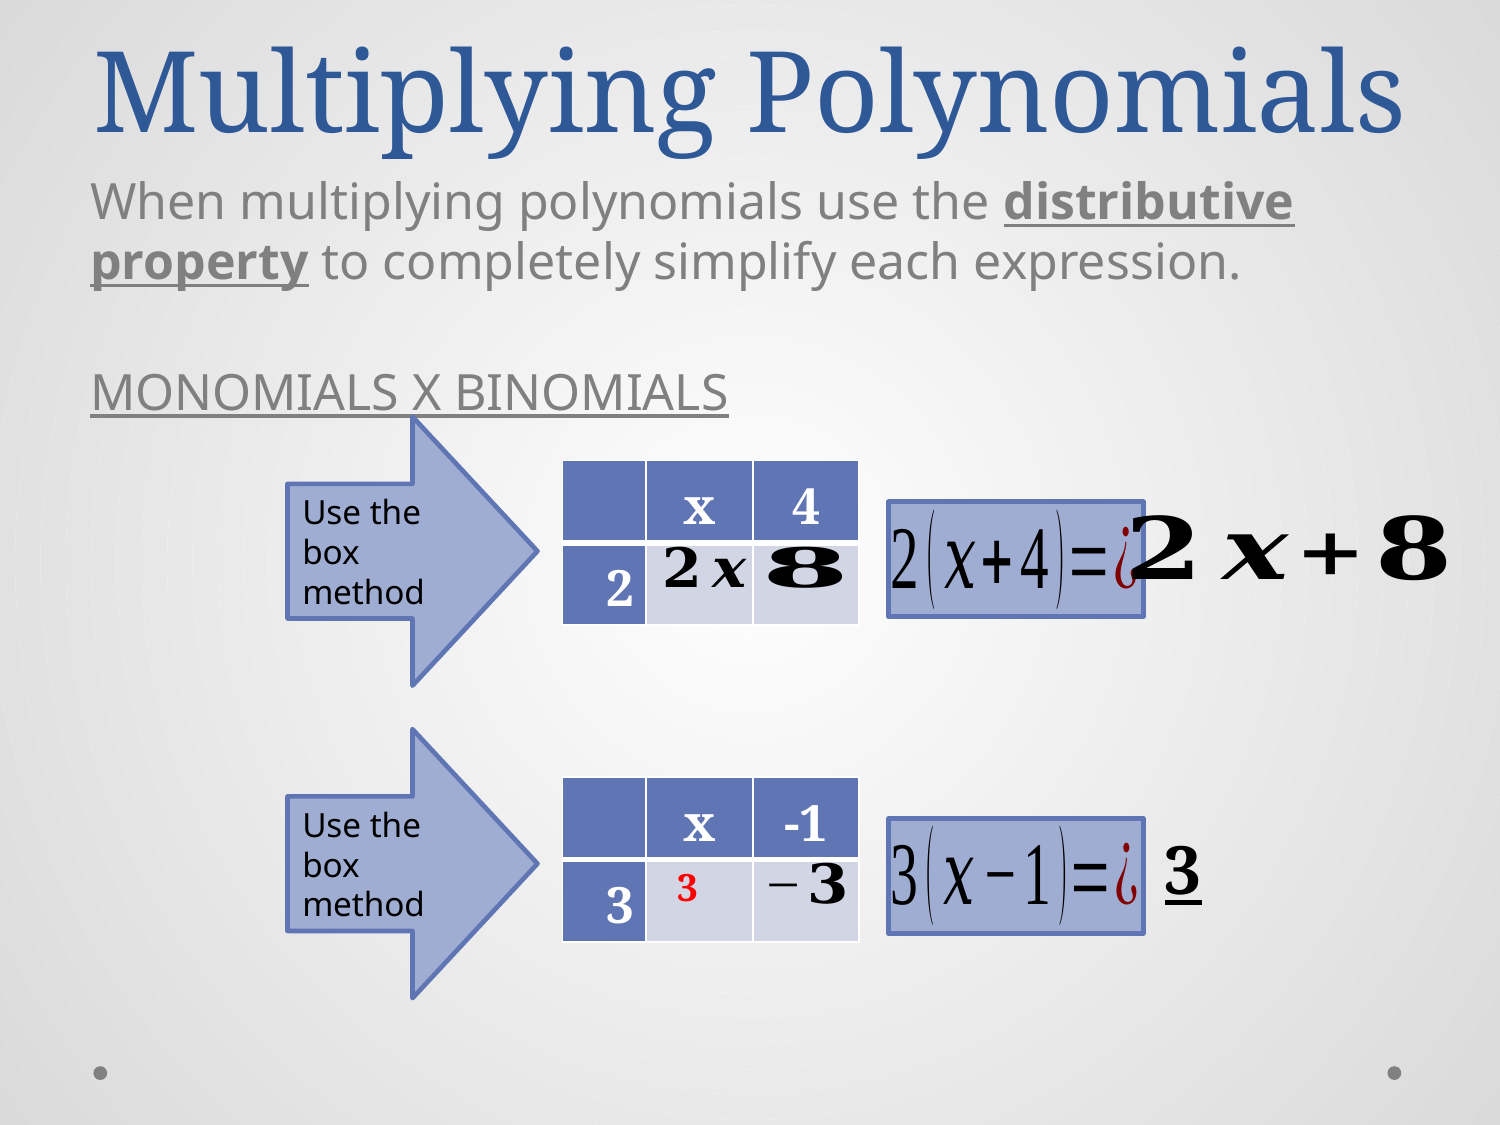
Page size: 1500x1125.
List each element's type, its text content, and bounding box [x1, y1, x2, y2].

text_box Use the box method [285, 414, 540, 688]
table_cell [754, 546, 858, 624]
text_box Use the box method [285, 726, 540, 1001]
table_cell 3 [563, 862, 645, 941]
table_cell 2 [563, 546, 645, 624]
table_header x [647, 461, 752, 540]
title Multiplying Polynomials [75, 0, 1425, 163]
table_header [563, 461, 645, 540]
table_header [563, 778, 645, 857]
table_header x [647, 778, 752, 857]
table_header -1 [754, 778, 858, 857]
table_cell [647, 862, 752, 941]
table_cell [754, 862, 858, 941]
table_cell [647, 546, 752, 624]
table_header 4 [754, 461, 858, 540]
